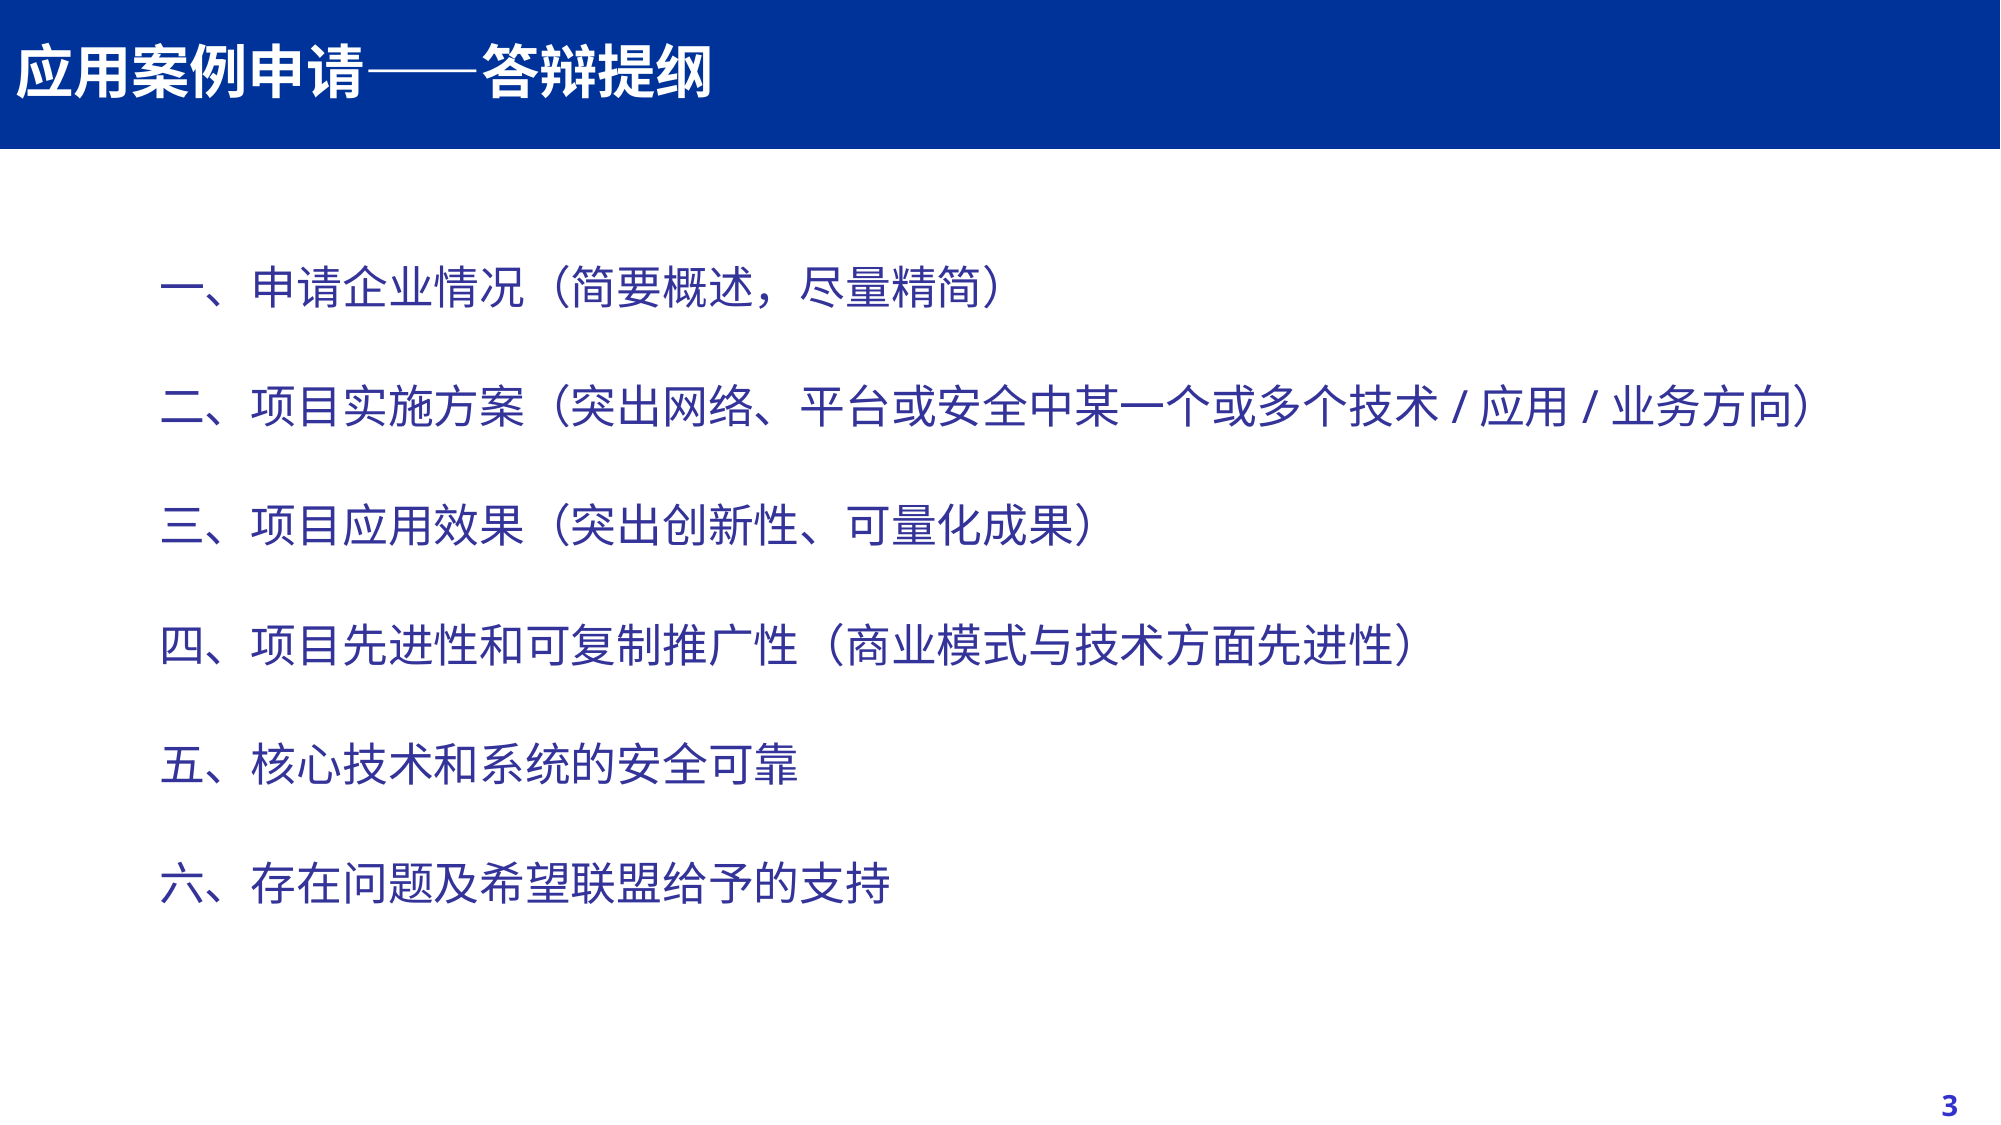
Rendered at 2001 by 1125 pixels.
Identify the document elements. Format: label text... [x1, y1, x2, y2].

title 应用案例申请——答辩提纲 [0, 0, 2000, 145]
text_box 一、申请企业情况（简要概述，尽量精简） 二、项目实施方案（突出网络、平台或安全中某一个或多个技术/应用/业务方向） 三、项目应用效果（突出创新性、可量化成果） 四、项目先进性和可复制推广性（商业模式与技术方面先进性） 五、核心技术和系统的安全可靠 六、存在问题及希望联盟给予的支持 [69, 196, 1948, 917]
